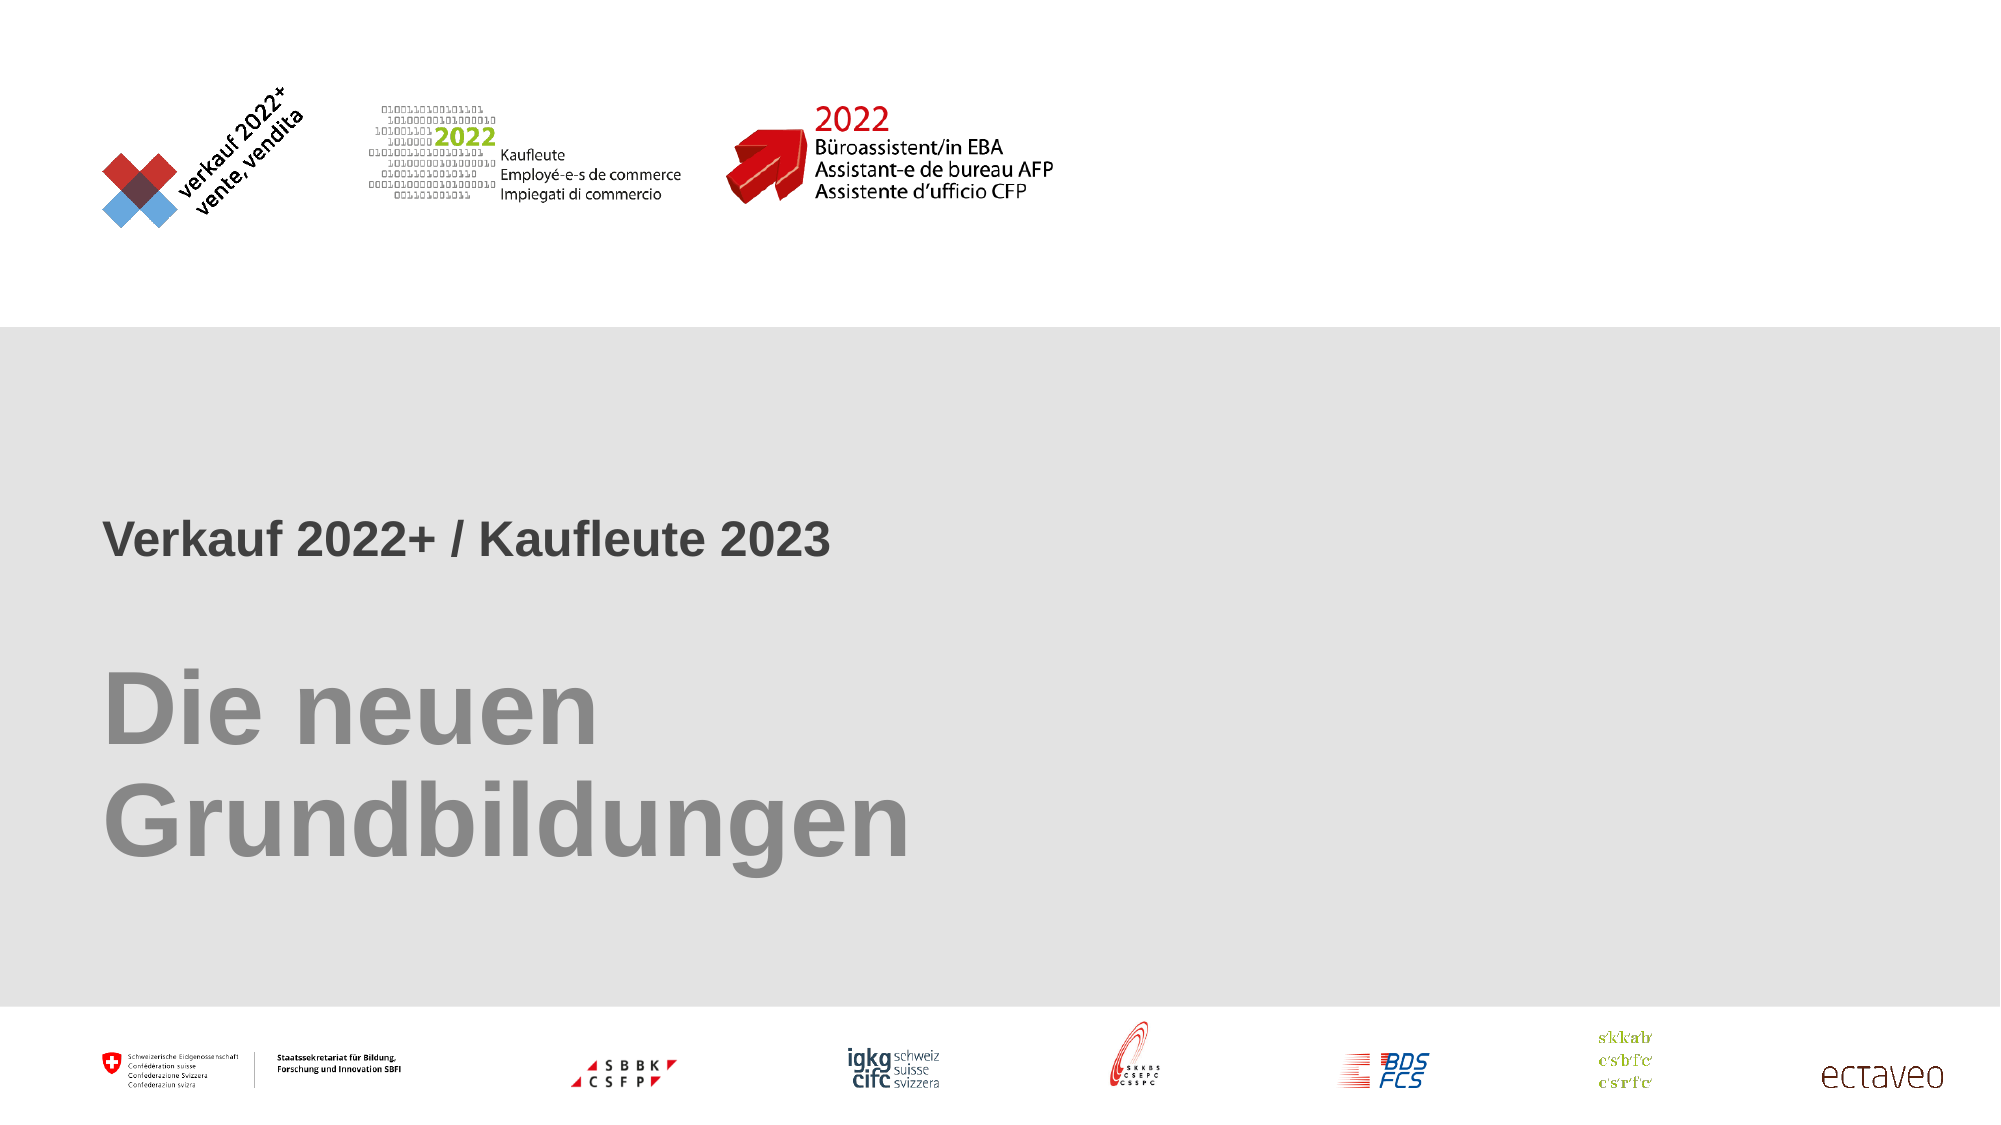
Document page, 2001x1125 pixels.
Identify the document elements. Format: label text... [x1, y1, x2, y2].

picture [369, 106, 681, 204]
list Verkauf 2022+ / Kaufleute 2023 [102, 513, 1303, 573]
picture [1330, 1053, 1430, 1088]
picture [1599, 1031, 1652, 1088]
picture [1822, 1066, 1943, 1088]
picture [571, 1059, 678, 1088]
picture [726, 106, 1053, 204]
picture [102, 1052, 401, 1088]
picture [848, 1047, 939, 1088]
picture [1108, 1020, 1161, 1088]
picture [102, 87, 303, 228]
title Die neuen Grundbildungen [102, 625, 1287, 880]
